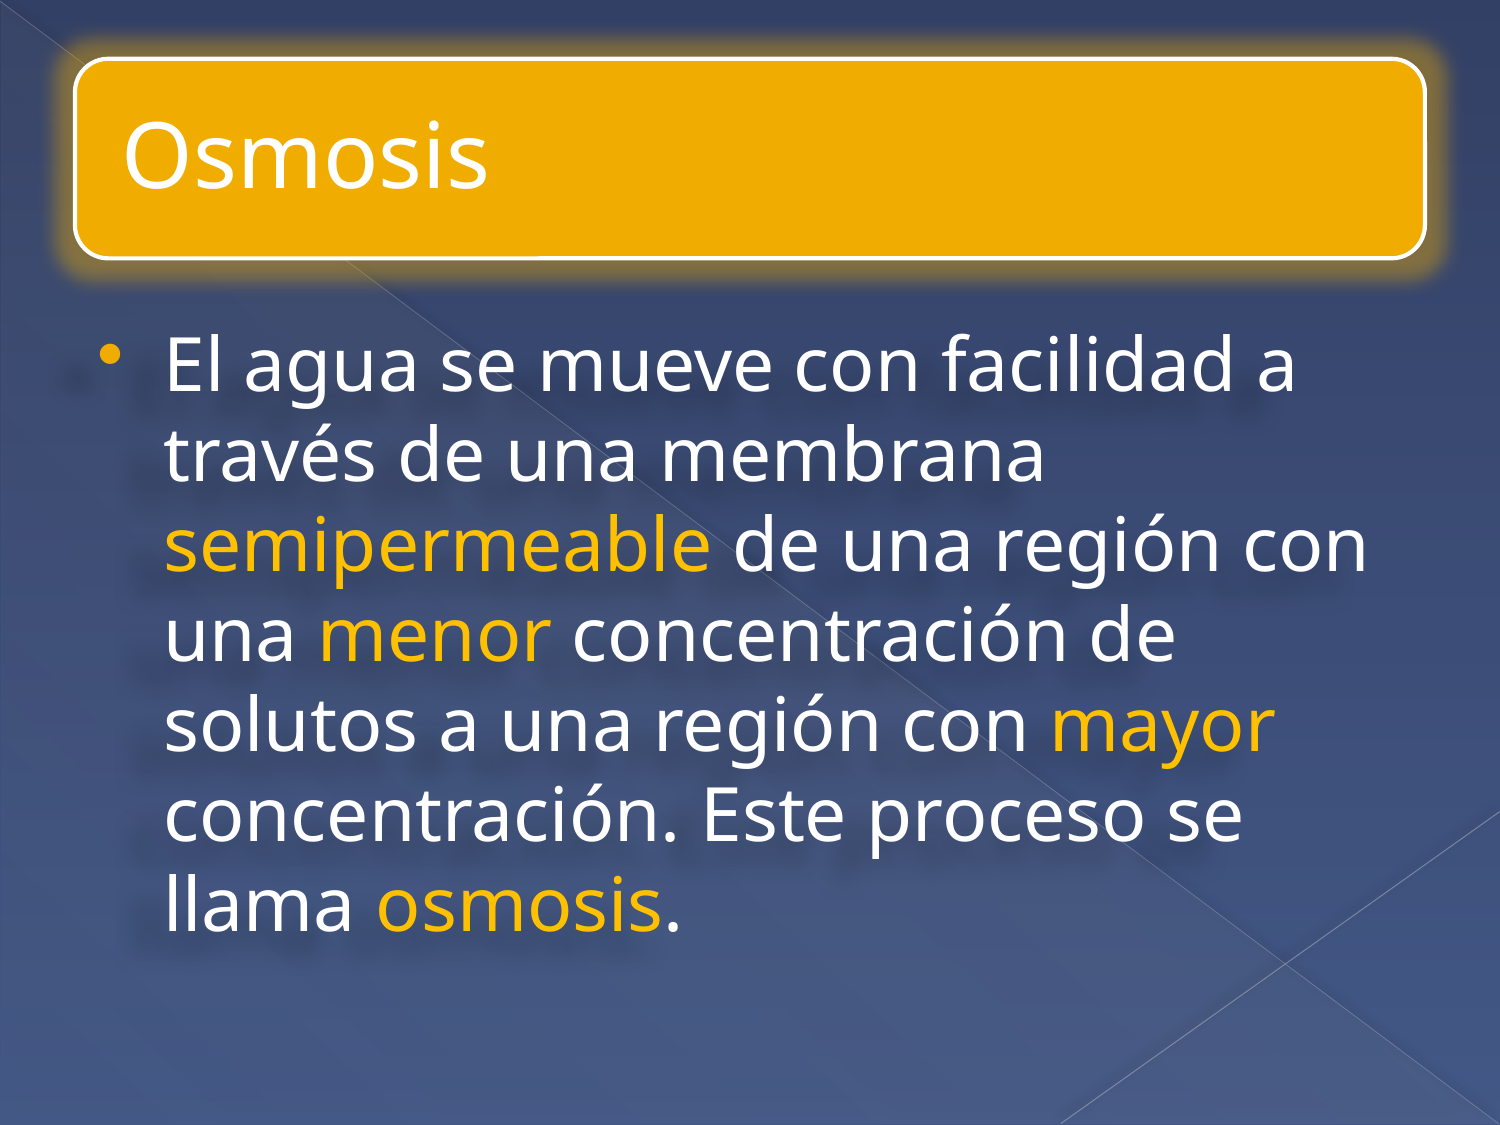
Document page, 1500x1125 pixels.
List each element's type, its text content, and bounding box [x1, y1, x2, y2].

list El agua se mueve con facilidad a través de una membrana semipermeable de una región con una menor concentración de solutos a una región con mayor concentración. Este proceso se llama osmosis. [75, 308, 1425, 1059]
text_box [74, 43, 1426, 274]
